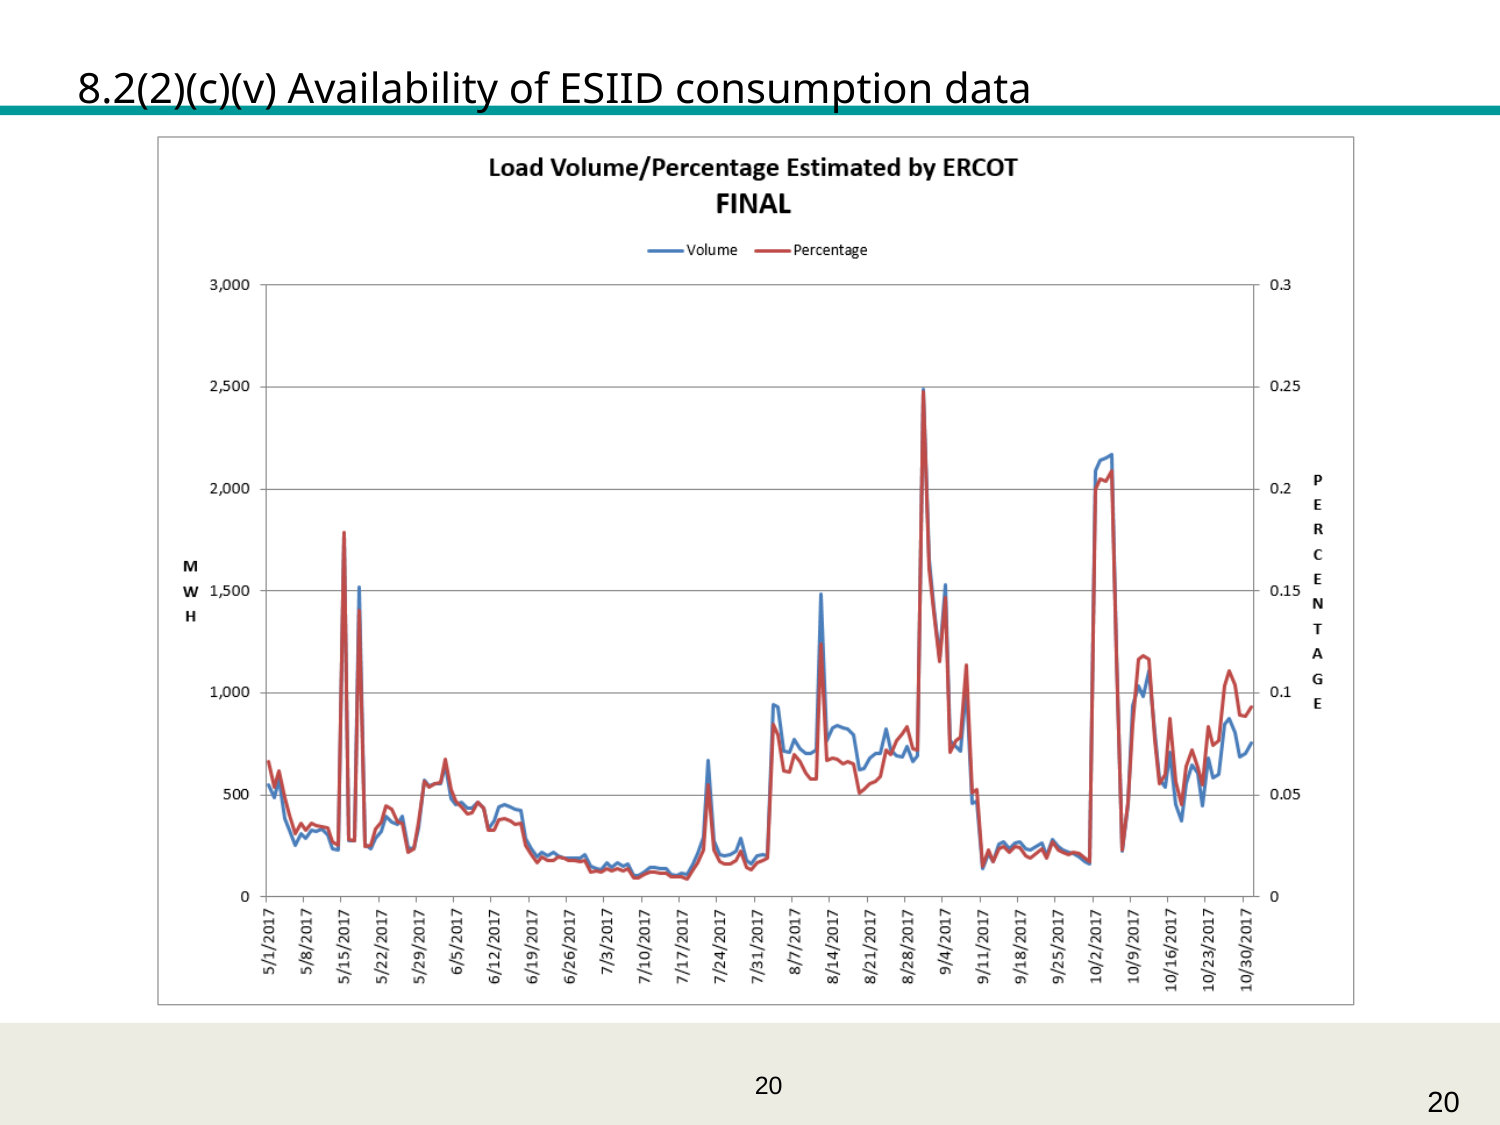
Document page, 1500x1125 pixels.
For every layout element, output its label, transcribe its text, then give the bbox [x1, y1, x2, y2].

slide_number 20 [1412, 1076, 1476, 1125]
title 8.2(2)(c)(v) Availability of ESIID consumption data [62, 40, 1450, 134]
picture [153, 133, 1359, 1010]
